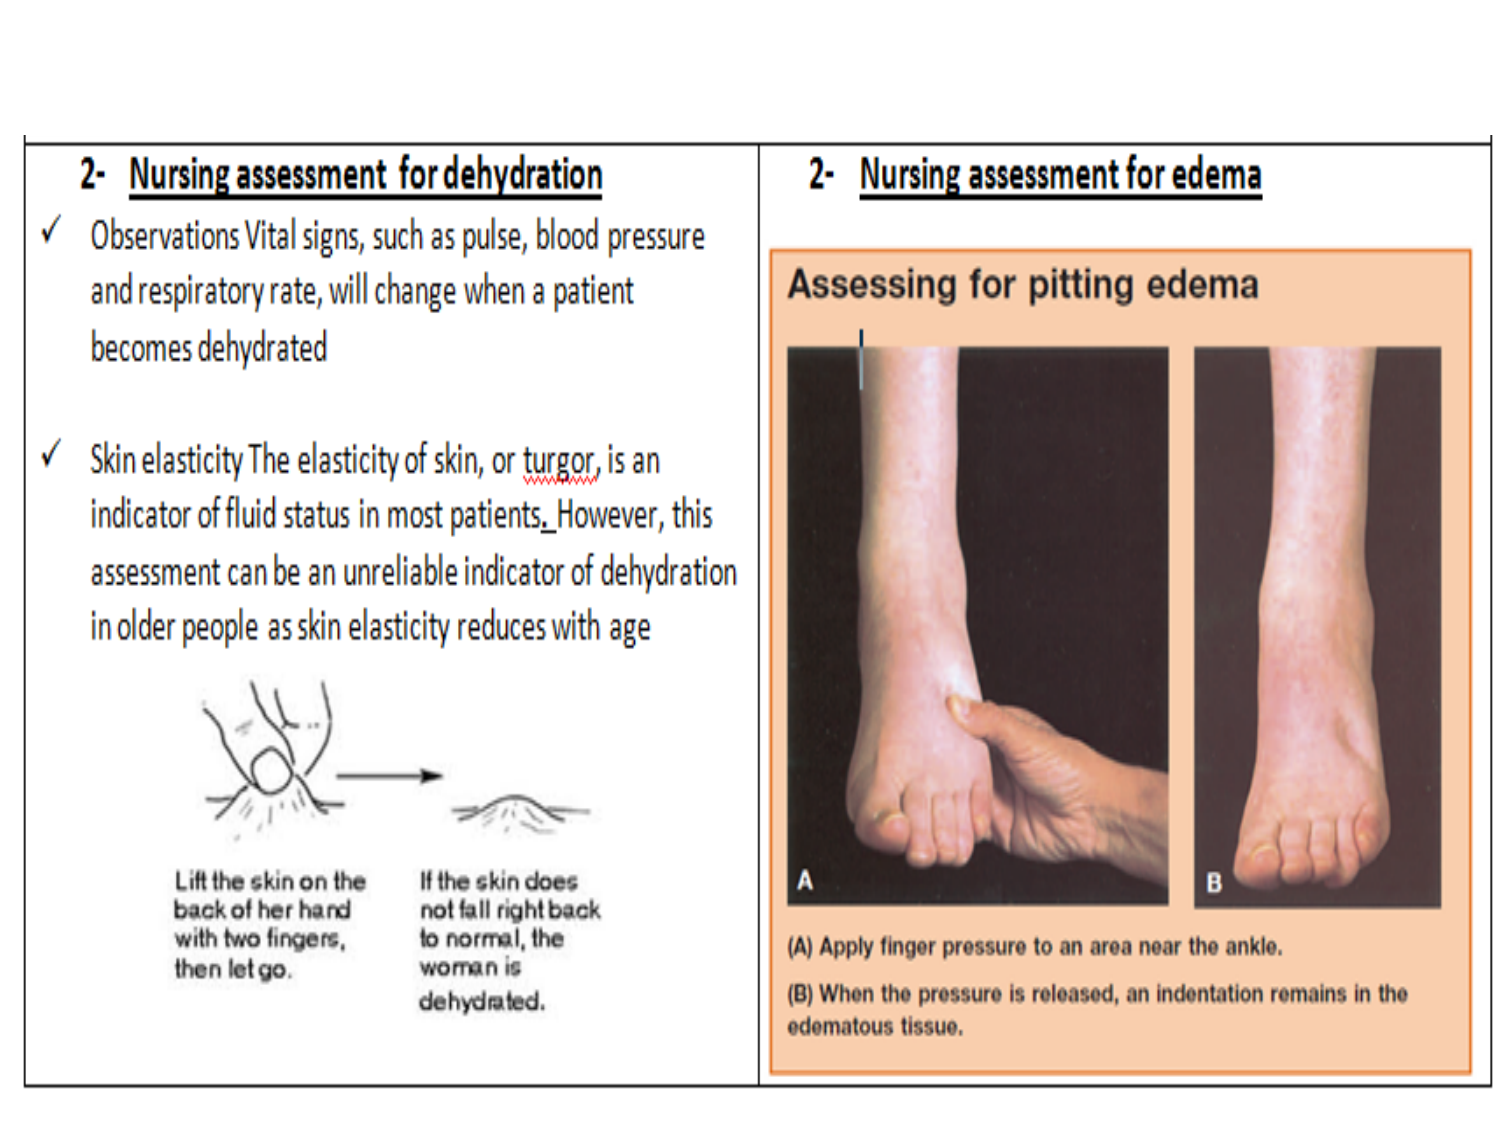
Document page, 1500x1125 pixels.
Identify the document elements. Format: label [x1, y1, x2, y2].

picture [18, 135, 1496, 1097]
